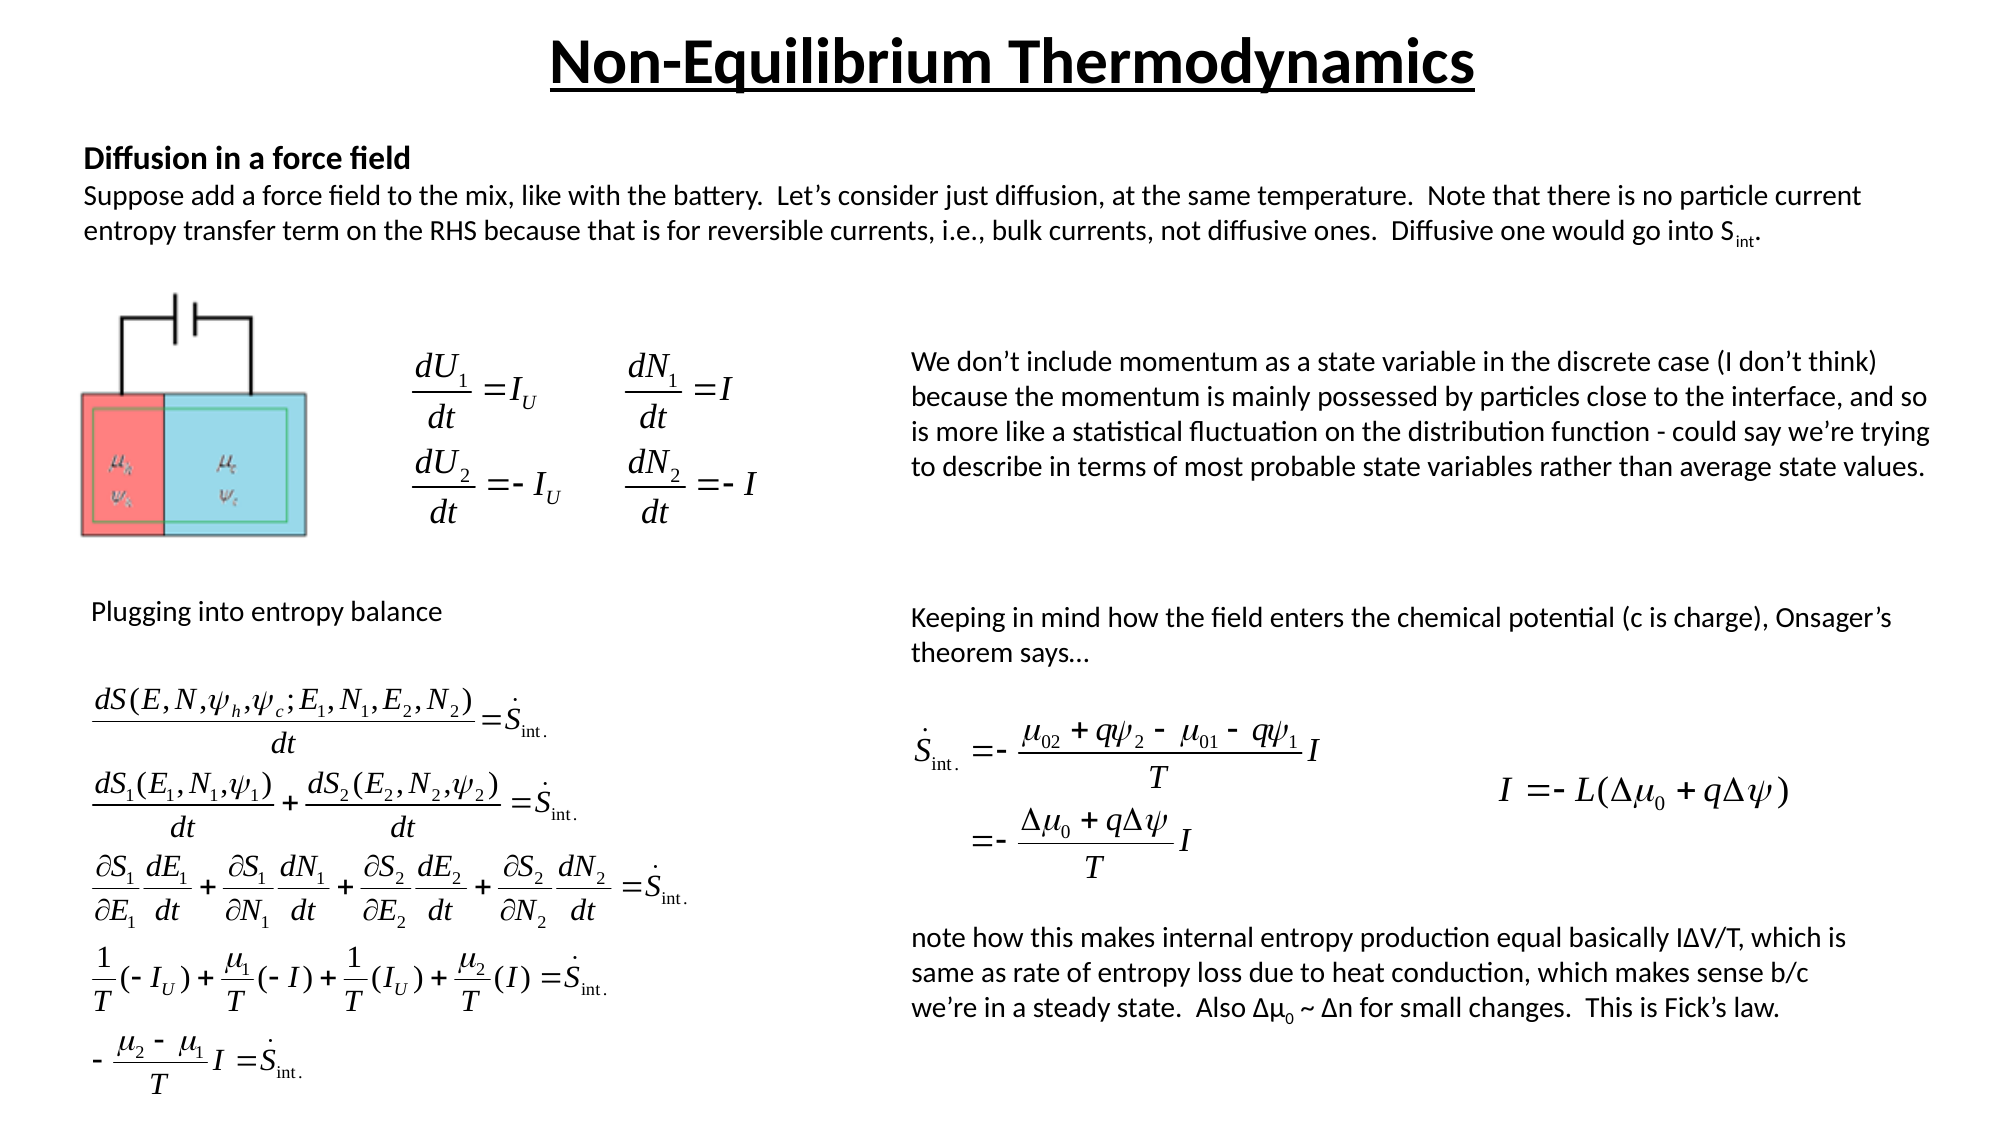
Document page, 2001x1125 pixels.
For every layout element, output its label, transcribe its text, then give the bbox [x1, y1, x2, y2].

text_box Plugging into entropy balance [76, 576, 509, 637]
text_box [87, 680, 695, 1102]
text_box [1492, 765, 1796, 819]
text_box Diffusion in a force field Suppose add a force field to the mix, like with the battery. Let’s consider just diffusion, at the same temperature. Note that there is no particle current entropy transfer term on the RHS because that is for reversible currents, i.e., bulk currents, not diffusive ones. Diffusive one would go into Sint. [69, 128, 1907, 259]
picture [76, 278, 334, 554]
text_box Keeping in mind how the field enters the chemical potential (c is charge), Onsager’s theorem says… [896, 591, 1966, 677]
text_box We don’t include momentum as a state variable in the discrete case (I don’t think) because the momentum is mainly possessed by particles close to the interface, and so is more like a statistical fluctuation on the distribution function - could say we’re trying to describe in terms of most probable state variables rather than average state values. [896, 334, 1966, 490]
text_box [908, 707, 1329, 886]
text_box Non-Equilibrium Thermodynamics [532, 18, 1493, 106]
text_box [406, 343, 766, 531]
text_box note how this makes internal entropy production equal basically IΔV/T, which is same as rate of entropy loss due to heat conduction, which makes sense b/c we’re in a steady state. Also Δμ0 ~ Δn for small changes. This is Fick’s law. [896, 910, 1897, 1035]
